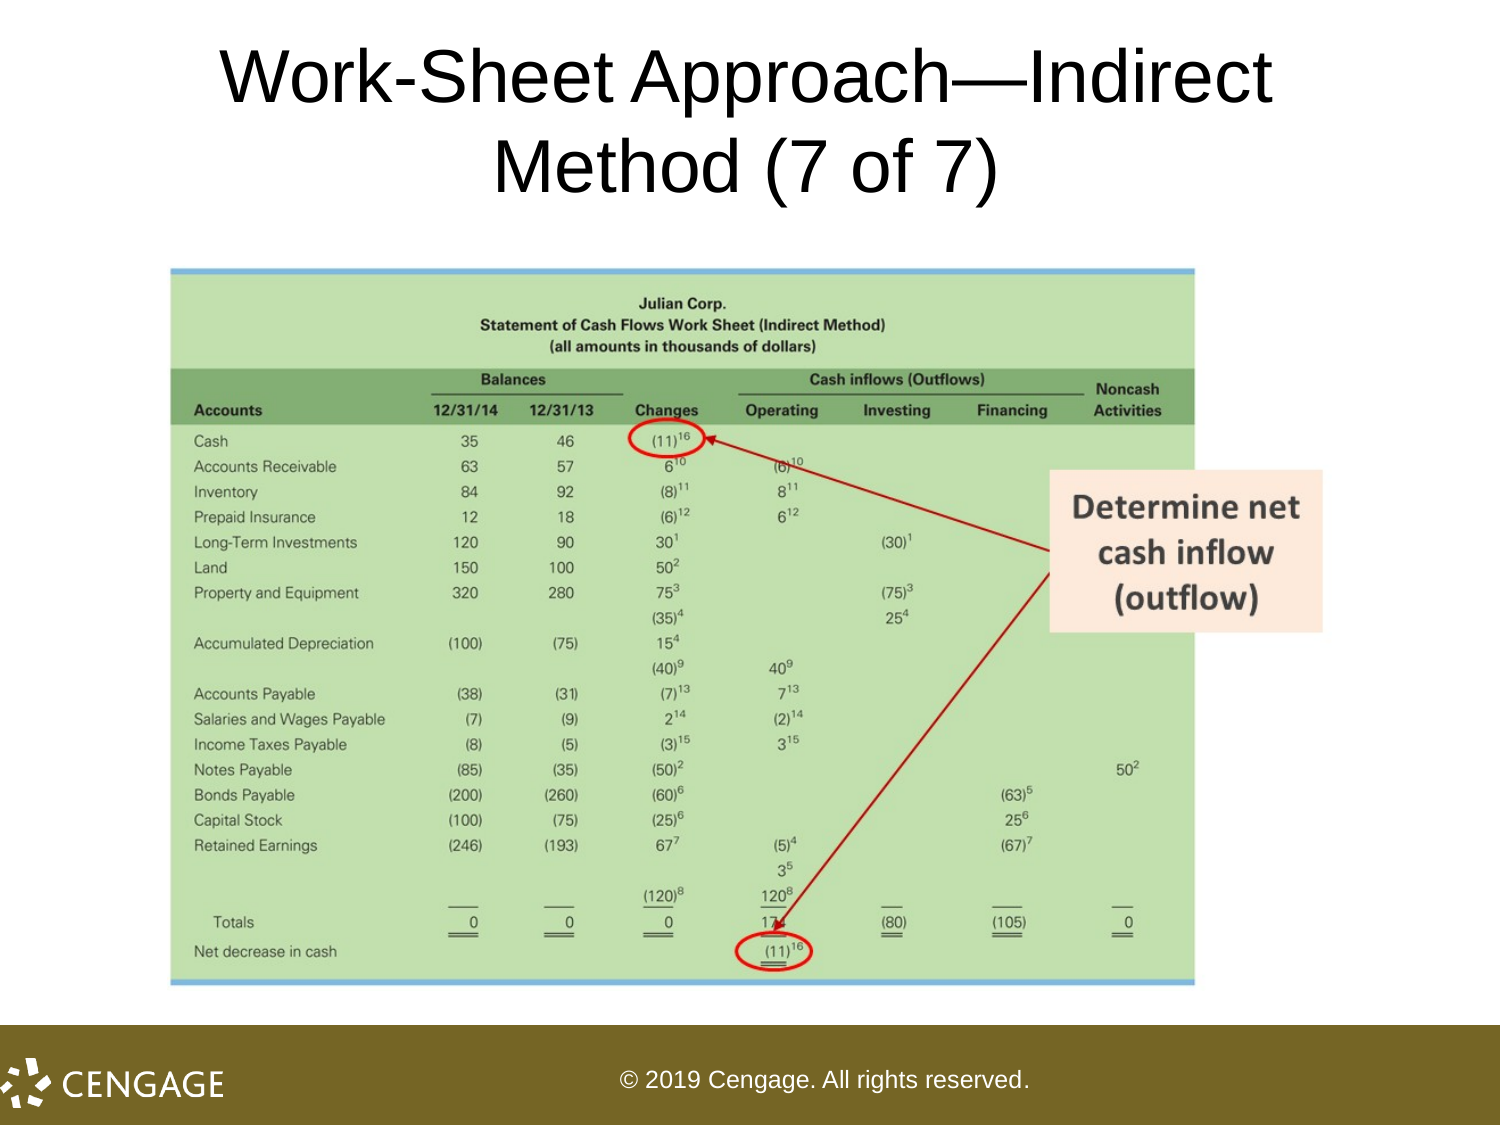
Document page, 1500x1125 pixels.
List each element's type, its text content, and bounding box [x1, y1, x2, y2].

picture [167, 265, 1333, 992]
title Work-Sheet Approach—Indirect Method (7 of 7) [87, 26, 1406, 208]
picture [0, 1058, 223, 1108]
